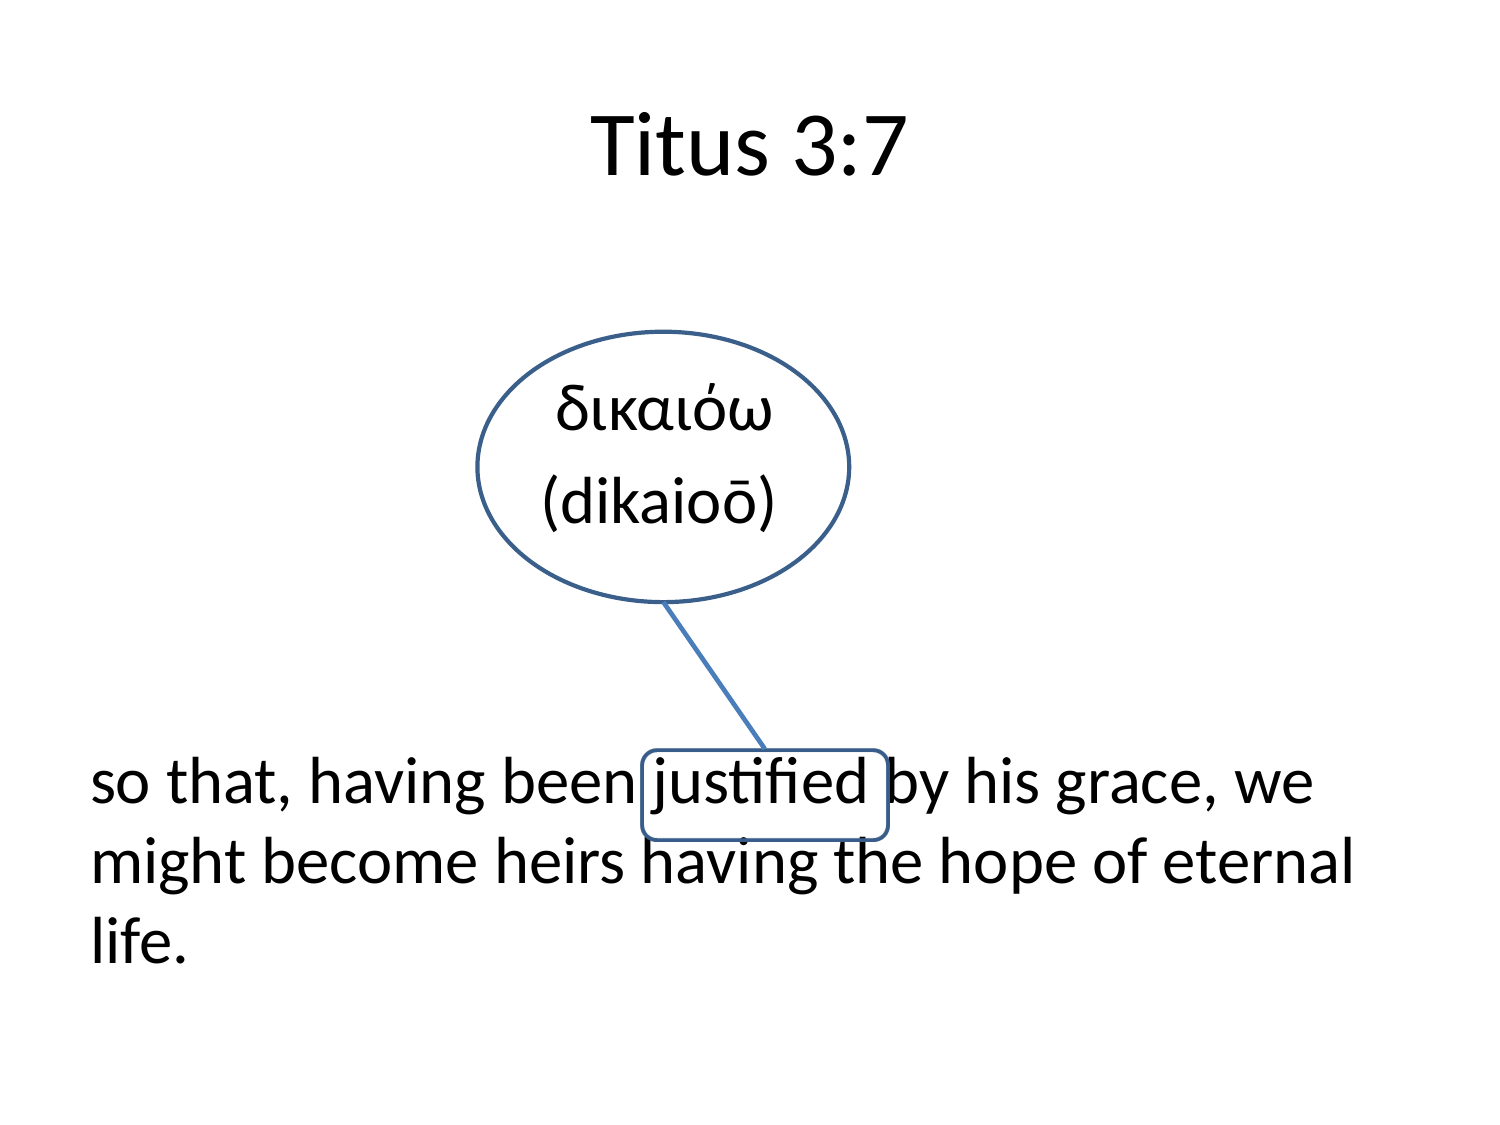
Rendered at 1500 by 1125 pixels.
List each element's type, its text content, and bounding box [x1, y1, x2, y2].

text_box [663, 601, 765, 749]
list δικαιόω (dikaioō) so that, having been justified by his grace, we might become heirs having the hope of eternal life. [75, 262, 1425, 1005]
picture [640, 748, 890, 842]
text_box [475, 329, 852, 605]
title Titus 3:7 [75, 45, 1425, 233]
